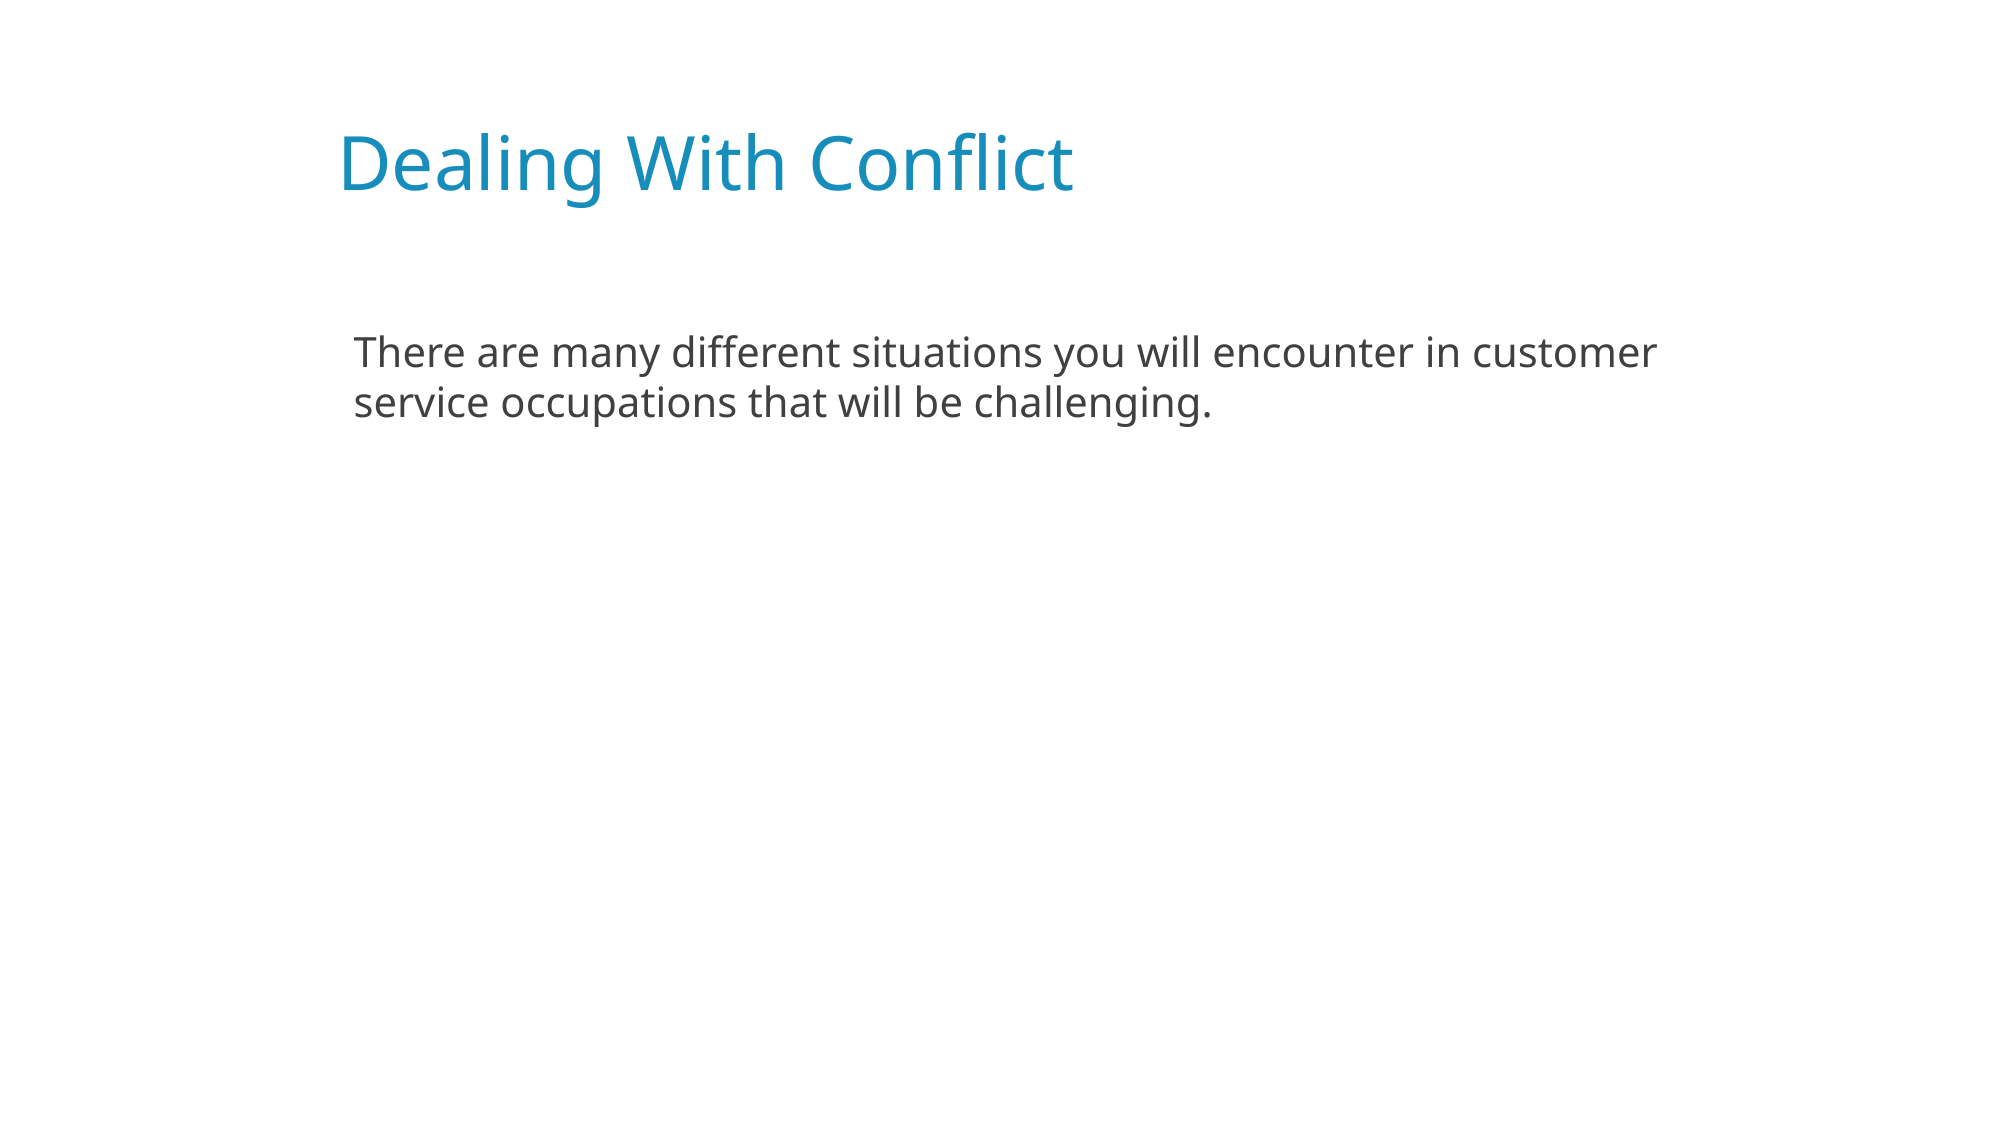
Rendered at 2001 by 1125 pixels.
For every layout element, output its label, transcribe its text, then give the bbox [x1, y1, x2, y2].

title Dealing With Conflict [322, 108, 1784, 319]
list There are many different situations you will encounter in customer service occupations that will be challenging. [338, 318, 1801, 1042]
